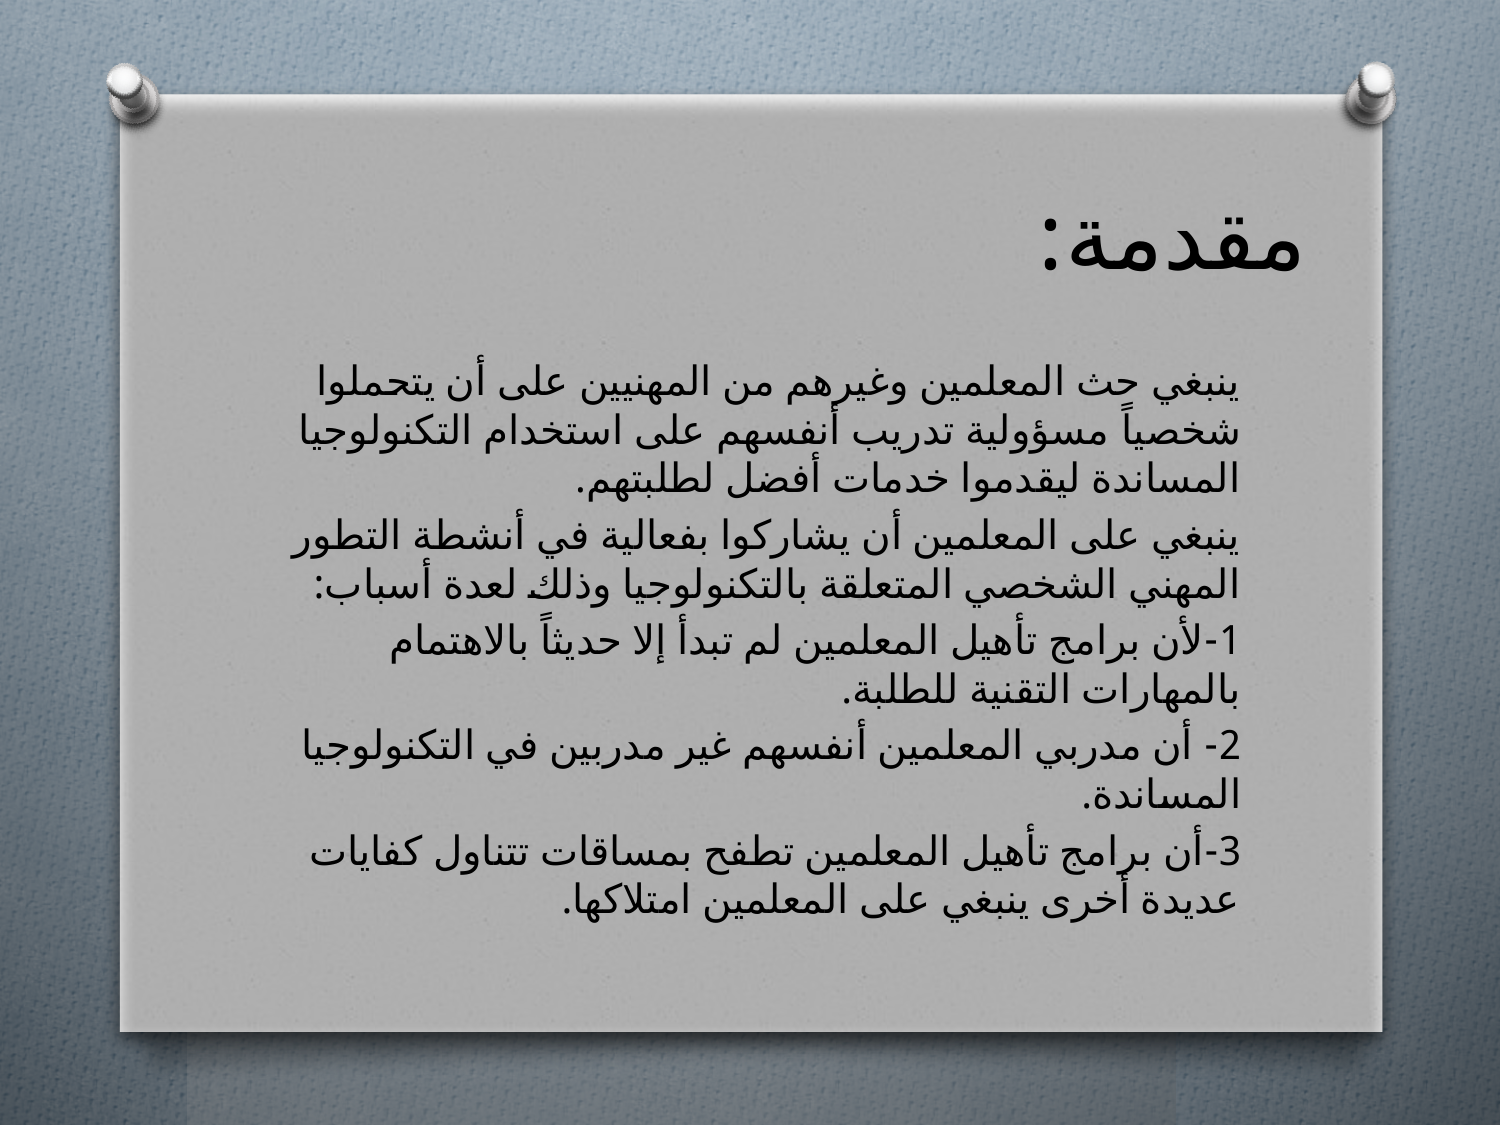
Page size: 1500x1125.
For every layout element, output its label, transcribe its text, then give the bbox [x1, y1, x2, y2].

title مقدمة: [179, 134, 1323, 332]
list ينبغي حث المعلمين وغيرهم من المهنيين على أن يتحملوا شخصياً مسؤولية تدريب أنفسهم على استخدام التكنولوجيا المساندة ليقدموا خدمات أفضل لطلبتهم. ينبغي على المعلمين أن يشاركوا بفعالية في أنشطة التطور المهني الشخصي المتعلقة بالتكنولوجيا وذلك لعدة أسباب: 1-لأن برامج تأهيل المعلمين لم تبدأ إلا حديثاً بالاهتمام بالمهارات التقنية للطلبة. 2- أن مدربي المعلمين أنفسهم غير مدربين في التكنولوجيا المساندة. 3-أن برامج تأهيل المعلمين تطفح بمساقات تتناول كفايات عديدة أخرى ينبغي على المعلمين امتلاكها. [240, 347, 1257, 939]
picture [75, 29, 198, 153]
picture [1317, 35, 1439, 156]
